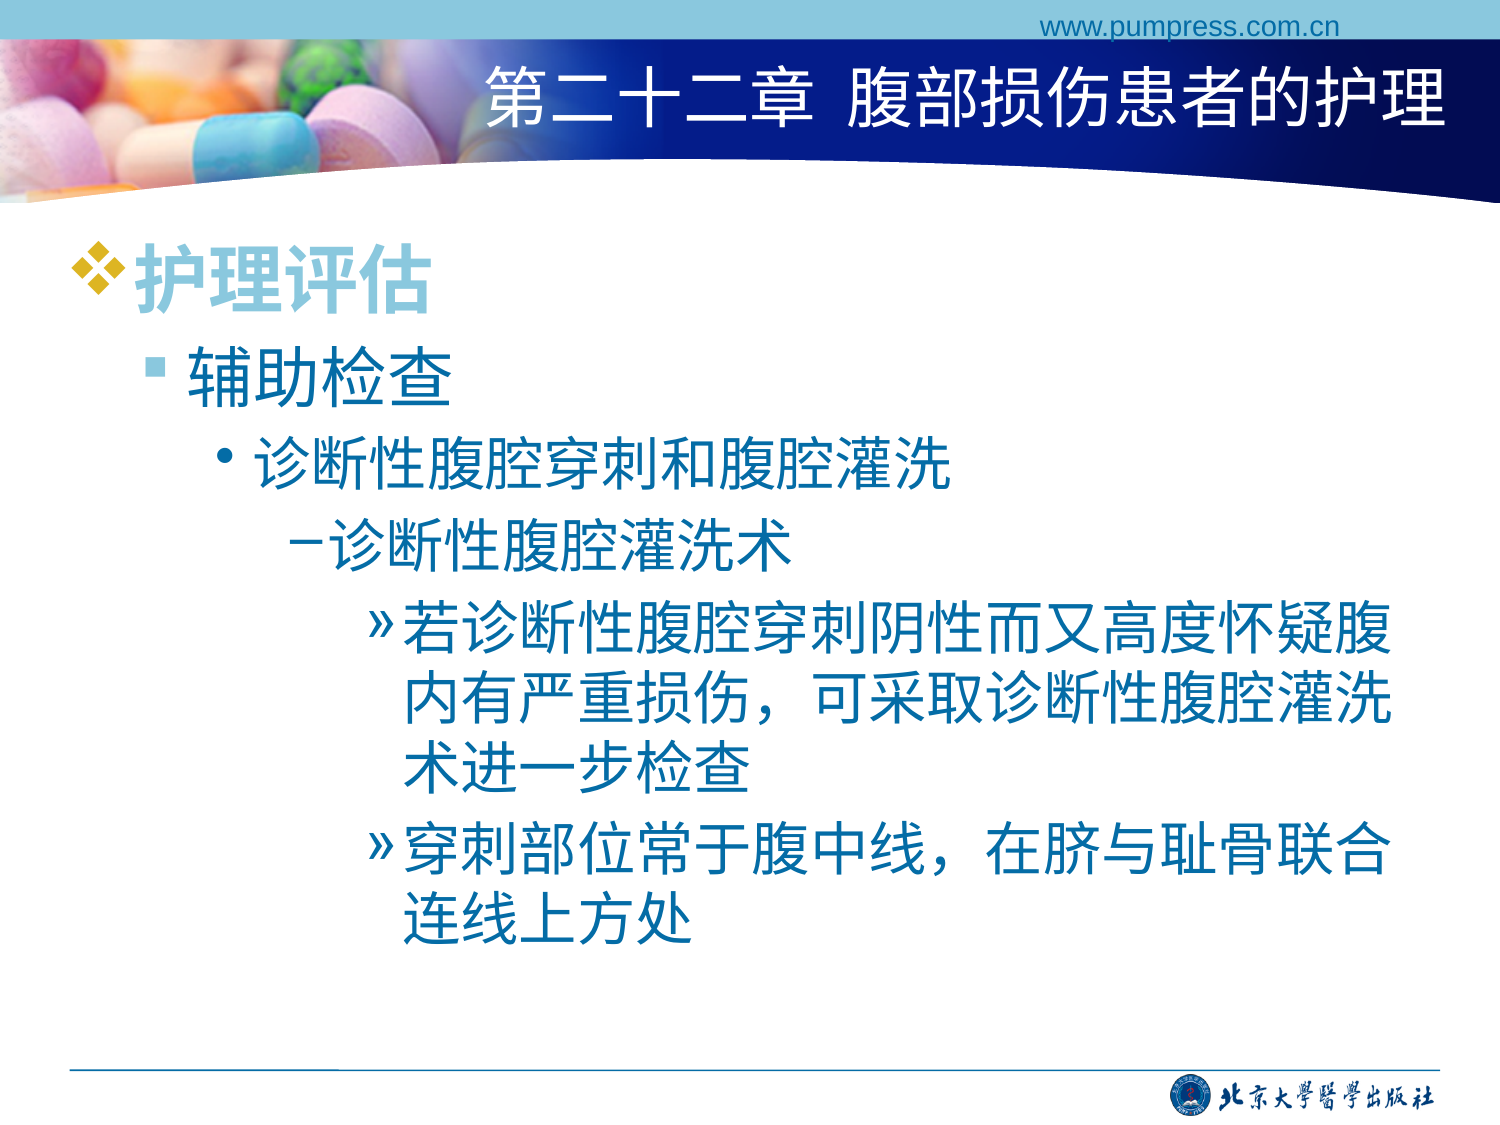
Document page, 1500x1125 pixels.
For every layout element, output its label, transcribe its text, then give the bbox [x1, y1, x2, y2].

picture [0, 40, 1500, 203]
title 第二十二章 腹部损伤患者的护理 [137, 49, 1463, 143]
list 护理评估 辅助检查 诊断性腹腔穿刺和腹腔灌洗 诊断性腹腔灌洗术 若诊断性腹腔穿刺阴性而又高度怀疑腹内有严重损伤，可采取诊断性腹腔灌洗术进一步检查 穿刺部位常于腹中线，在脐与耻骨联合连线上方处 [49, 224, 1463, 1026]
picture [1170, 1074, 1436, 1118]
slide_number www.pumpress.com.cn [1025, 0, 1463, 38]
